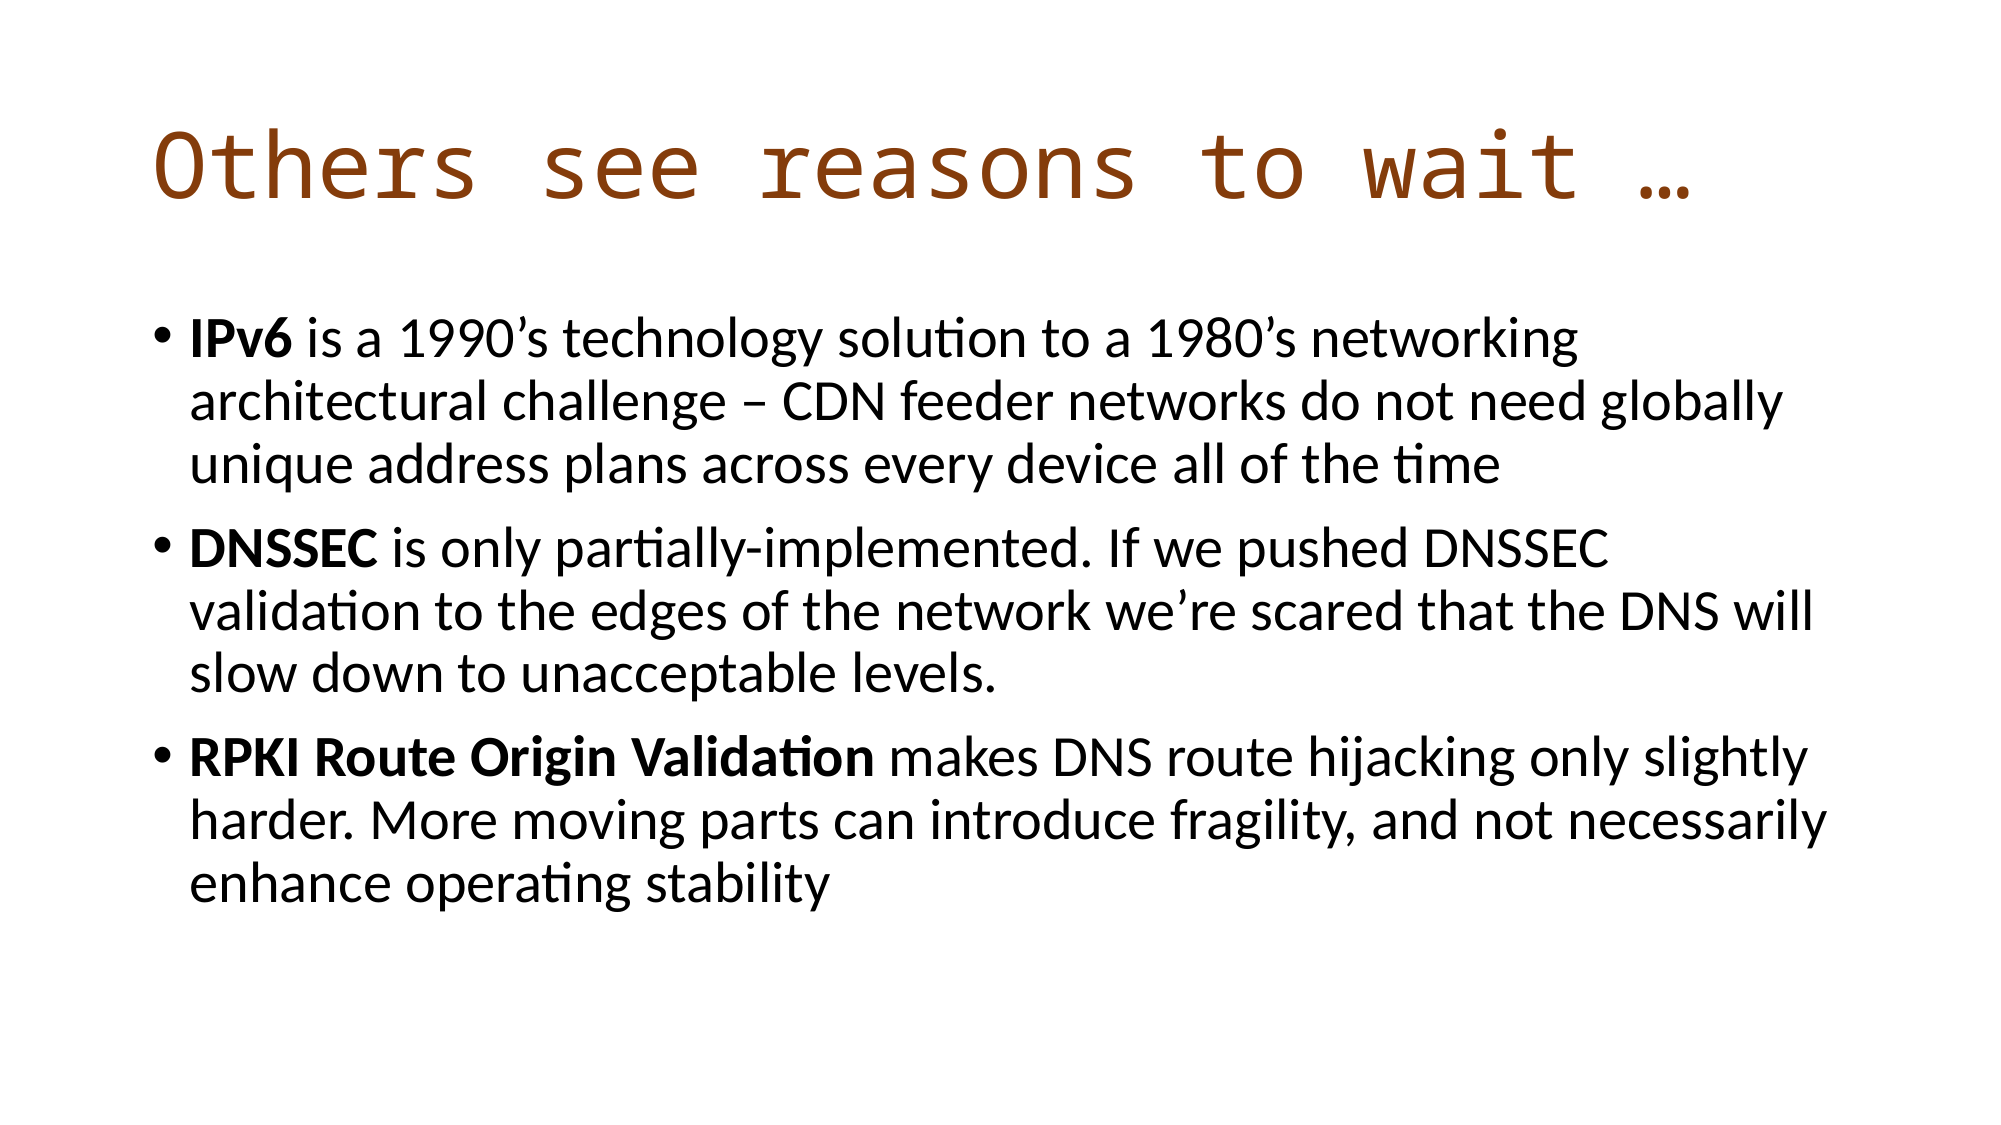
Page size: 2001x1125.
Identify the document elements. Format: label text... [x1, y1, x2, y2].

title Others see reasons to wait … [137, 59, 1863, 278]
list IPv6 is a 1990’s technology solution to a 1980’s networking architectural challenge – CDN feeder networks do not need globally unique address plans across every device all of the time DNSSEC is only partially-implemented. If we pushed DNSSEC validation to the edges of the network we’re scared that the DNS will slow down to unacceptable levels. RPKI Route Origin Validation makes DNS route hijacking only slightly harder. More moving parts can introduce fragility, and not necessarily enhance operating stability [137, 299, 1863, 1014]
